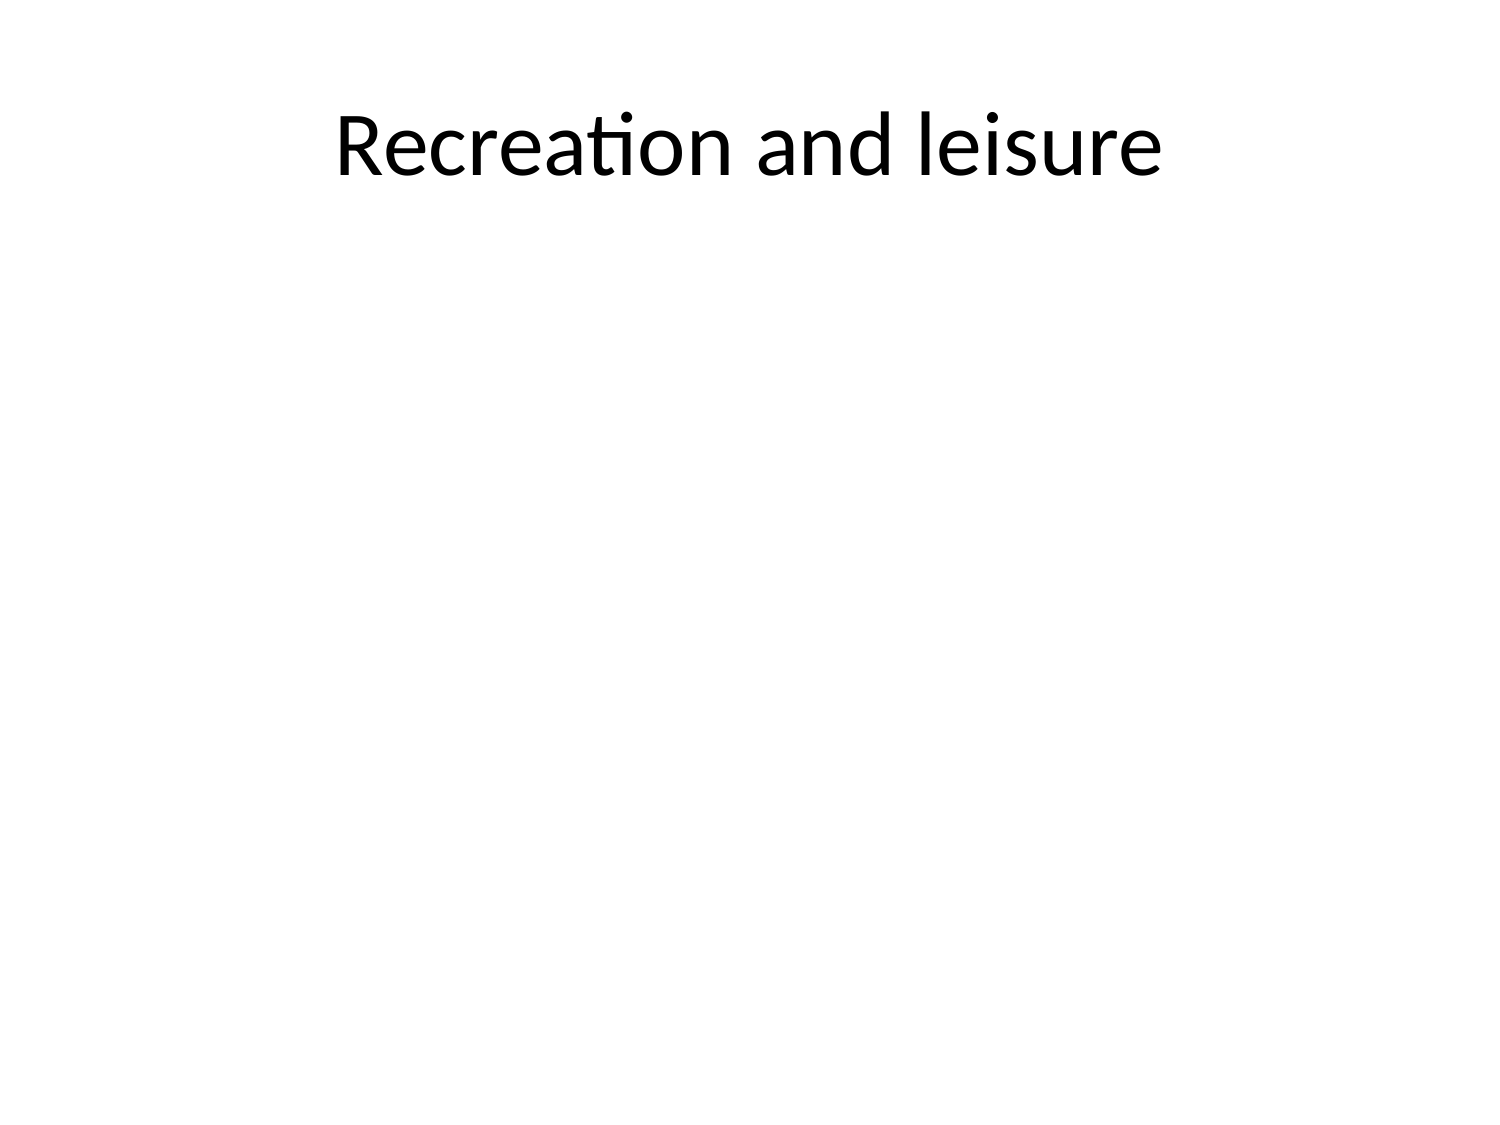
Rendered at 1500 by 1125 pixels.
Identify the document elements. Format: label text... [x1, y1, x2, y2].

title Recreation and leisure [75, 45, 1425, 233]
